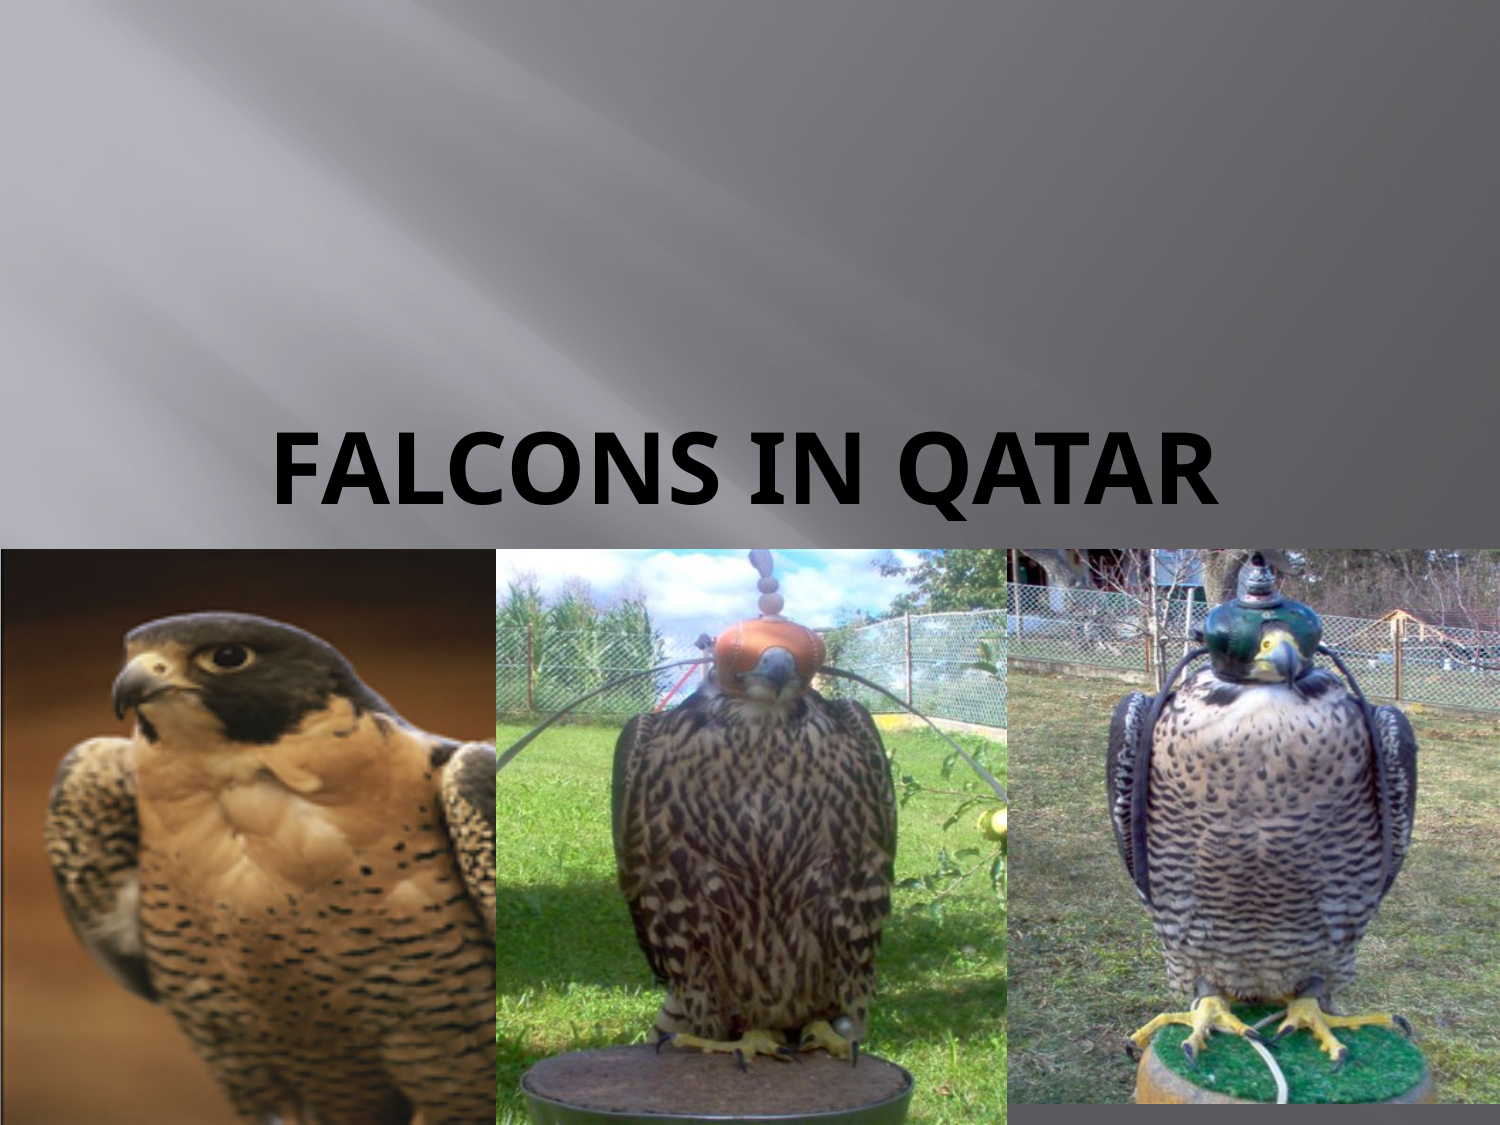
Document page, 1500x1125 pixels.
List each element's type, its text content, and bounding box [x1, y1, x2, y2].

picture [0, 549, 1500, 1125]
title Falcons in Qatar [69, 224, 1420, 525]
